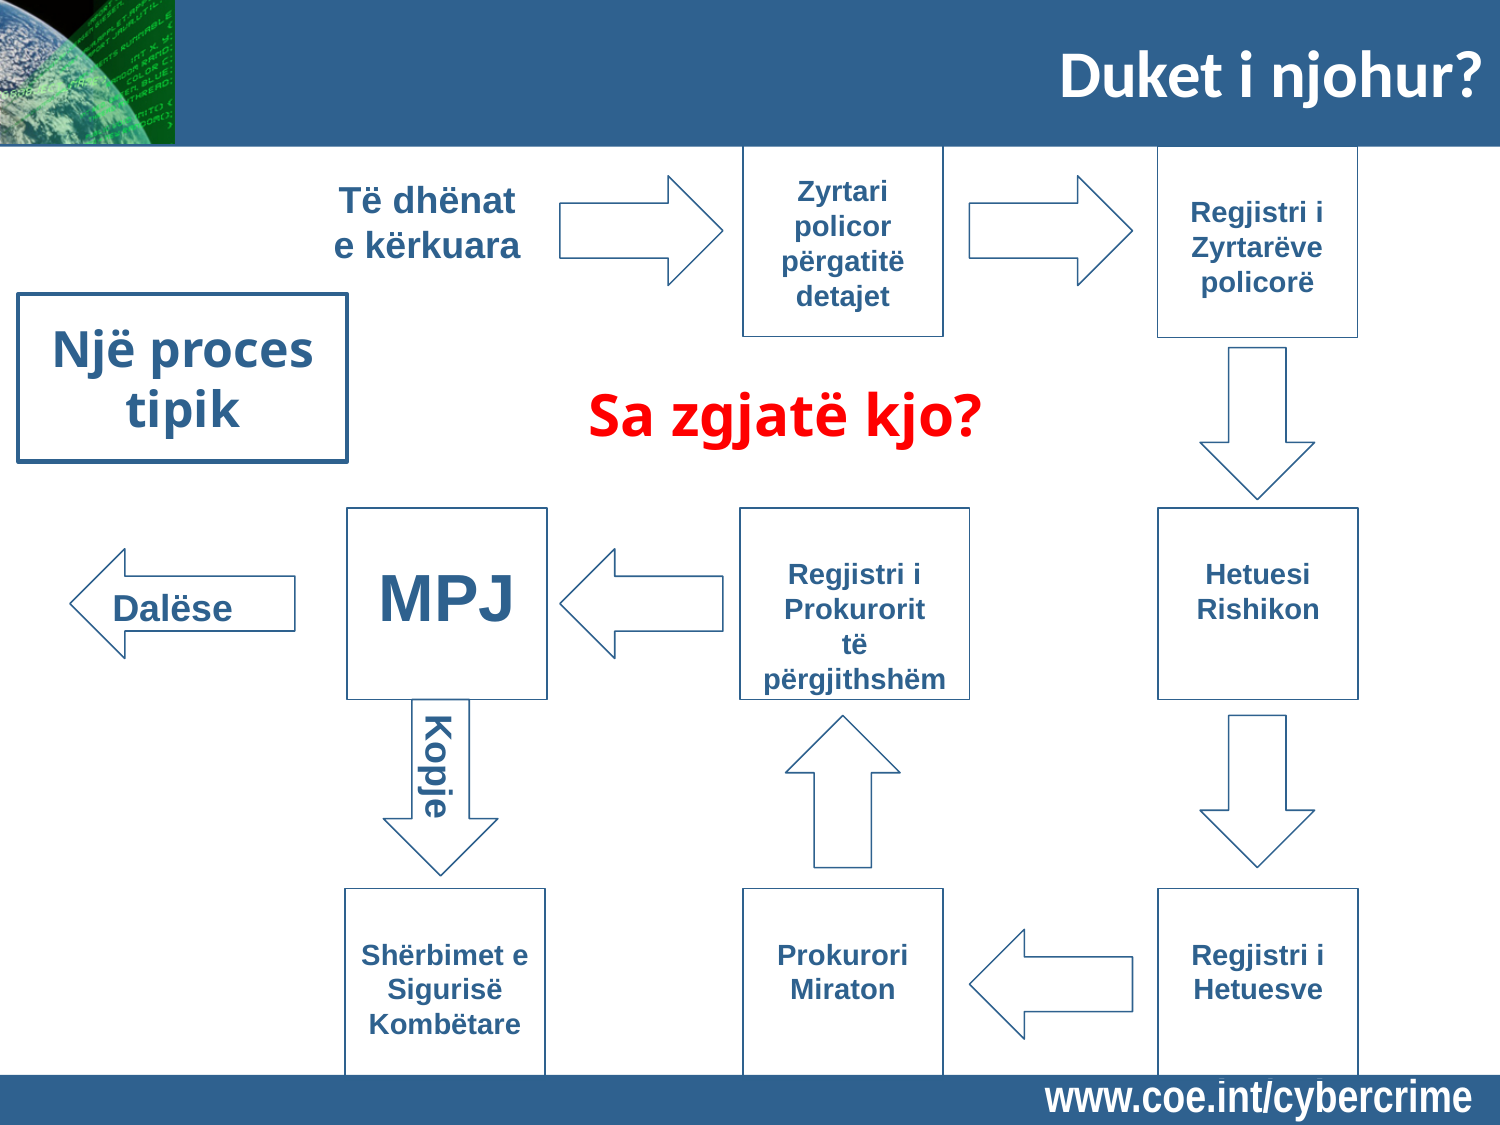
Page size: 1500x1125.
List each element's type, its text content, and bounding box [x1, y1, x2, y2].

text_box www.coe.int/cybercrime [1030, 1059, 1500, 1125]
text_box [17, 113, 1359, 1081]
text_box [0, 1073, 1030, 1125]
text_box Duket i njohur? [179, 0, 1500, 149]
picture [0, 0, 175, 144]
